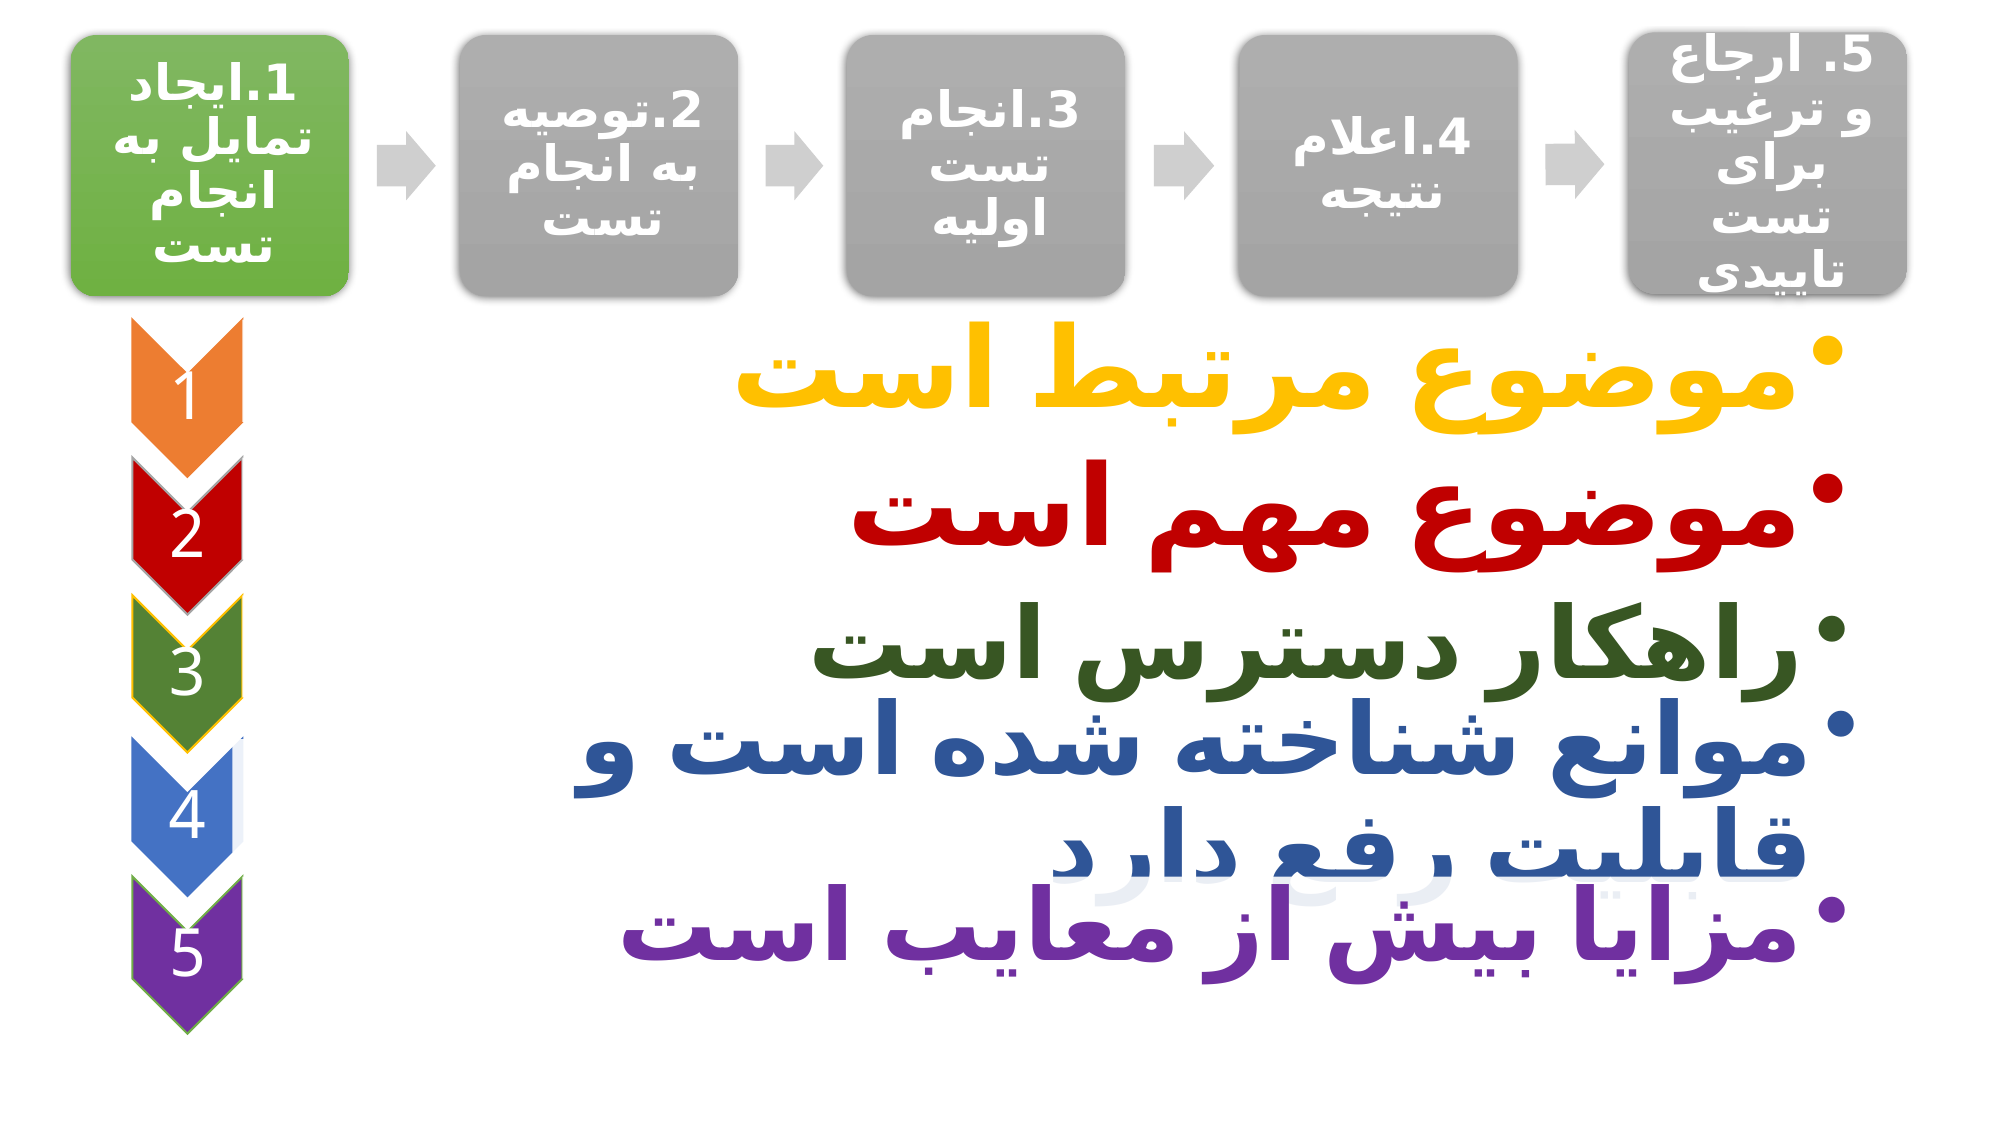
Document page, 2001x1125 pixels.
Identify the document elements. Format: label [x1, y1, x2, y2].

list [137, 319, 1866, 1035]
text_box [69, 0, 1909, 340]
